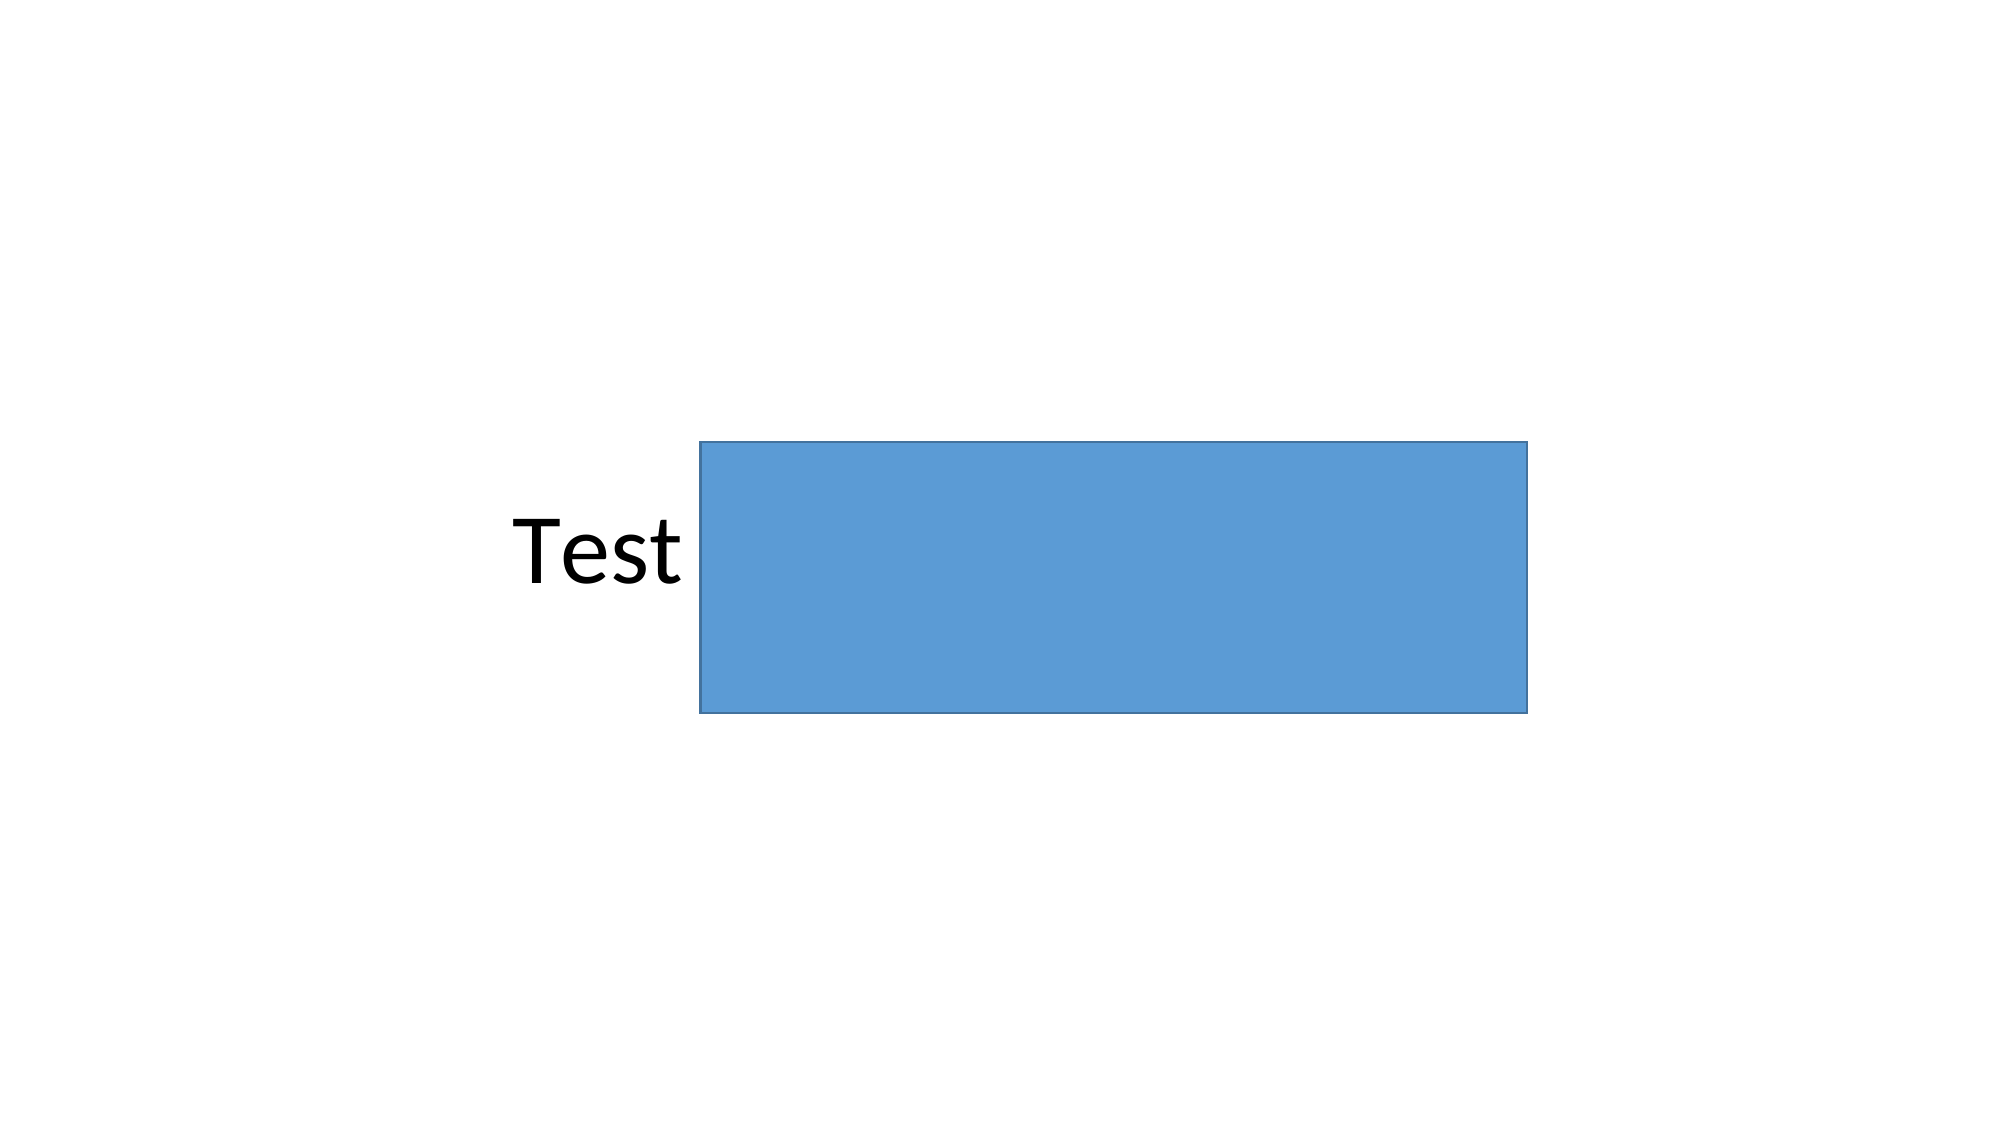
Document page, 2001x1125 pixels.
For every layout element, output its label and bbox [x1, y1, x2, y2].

text_box [512, 488, 1488, 637]
text_box [699, 441, 1528, 714]
